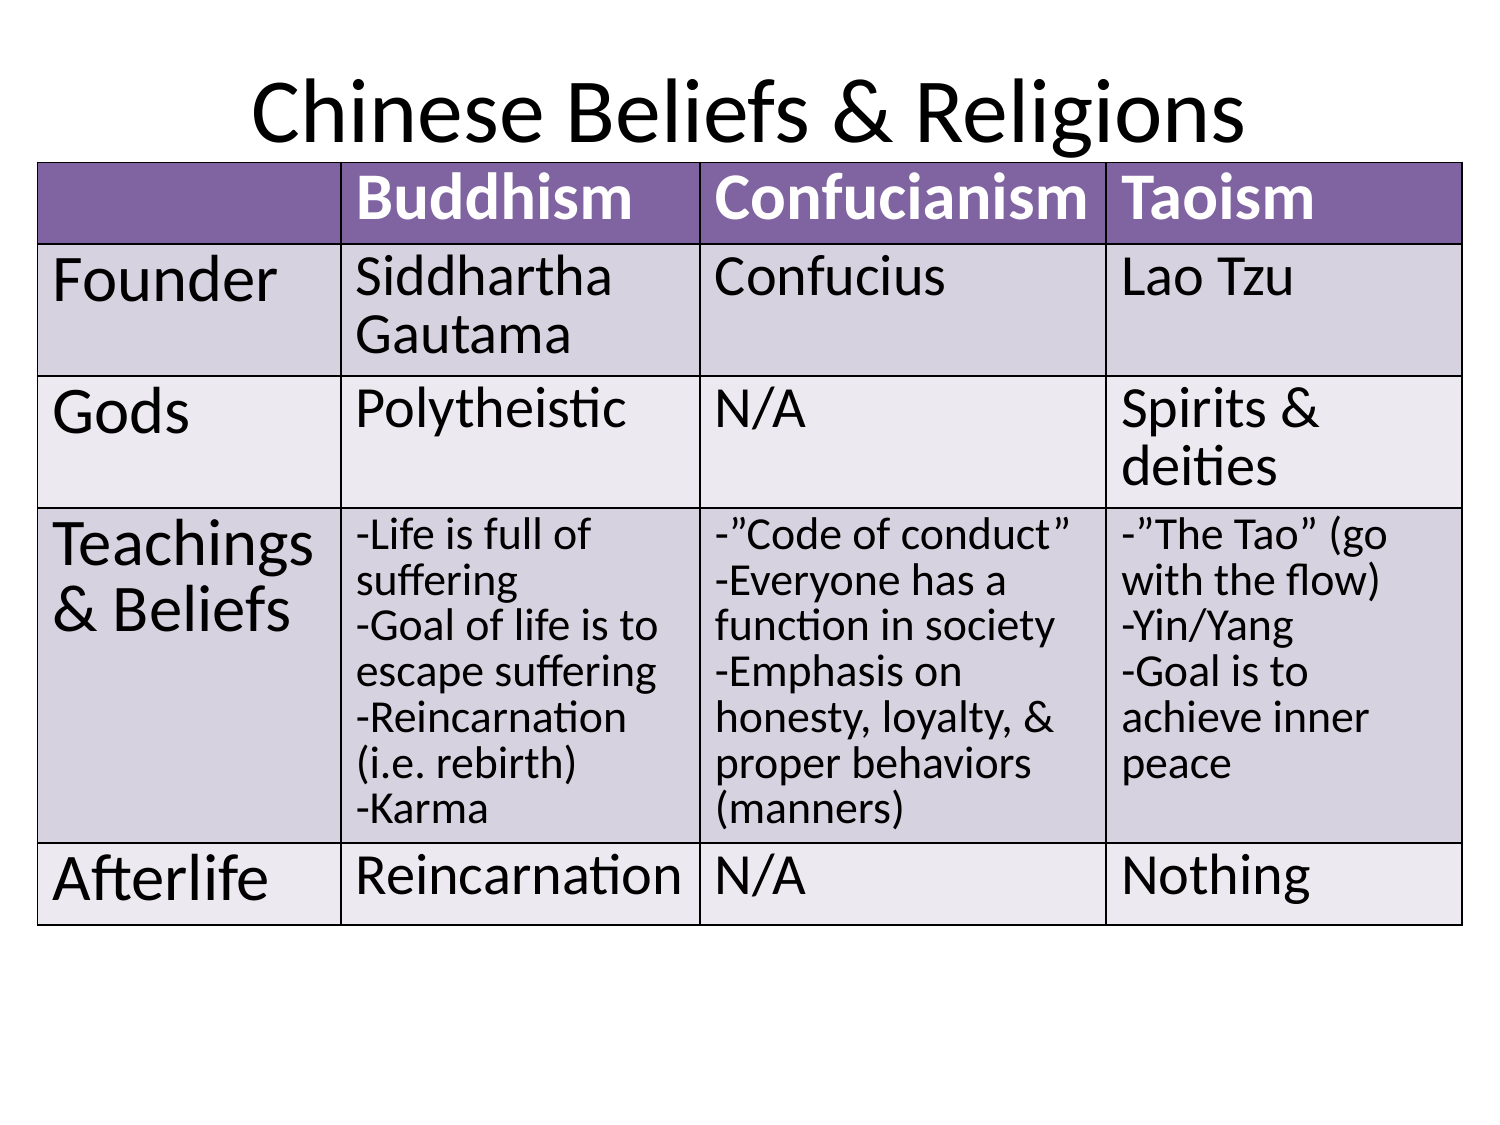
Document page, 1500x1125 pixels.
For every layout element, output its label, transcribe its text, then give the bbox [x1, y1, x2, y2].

table_cell -”Code of conduct” -Everyone has a function in society -Emphasis on honesty, loyalty, & proper behaviors (manners) [701, 509, 1105, 842]
table_cell -Life is full of suffering -Goal of life is to escape suffering -Reincarnation (i.e. rebirth) -Karma [342, 509, 699, 842]
table_cell N/A [701, 844, 1105, 924]
table_cell Siddhartha Gautama [342, 245, 699, 375]
table_cell Afterlife [38, 844, 340, 924]
table_header Buddhism [342, 200, 699, 243]
table_cell Lao Tzu [1107, 245, 1461, 375]
table_cell Gods [38, 377, 340, 507]
table_cell Reincarnation [342, 844, 699, 924]
table_cell Confucius [701, 245, 1105, 375]
table_header Taoism [1107, 163, 1461, 243]
table_cell Teachings & Beliefs [38, 509, 340, 842]
title Chinese Beliefs & Religions [75, 12, 1425, 200]
table_cell -”The Tao” (go with the flow) -Yin/Yang -Goal is to achieve inner peace [1107, 509, 1461, 842]
table_cell Nothing [1107, 844, 1461, 924]
table_cell Polytheistic [342, 377, 699, 507]
table_header [38, 163, 340, 243]
table_cell N/A [701, 377, 1105, 507]
table_cell Founder [38, 245, 340, 375]
table_header Confucianism [701, 200, 1105, 243]
table_cell Spirits & deities [1107, 377, 1461, 507]
